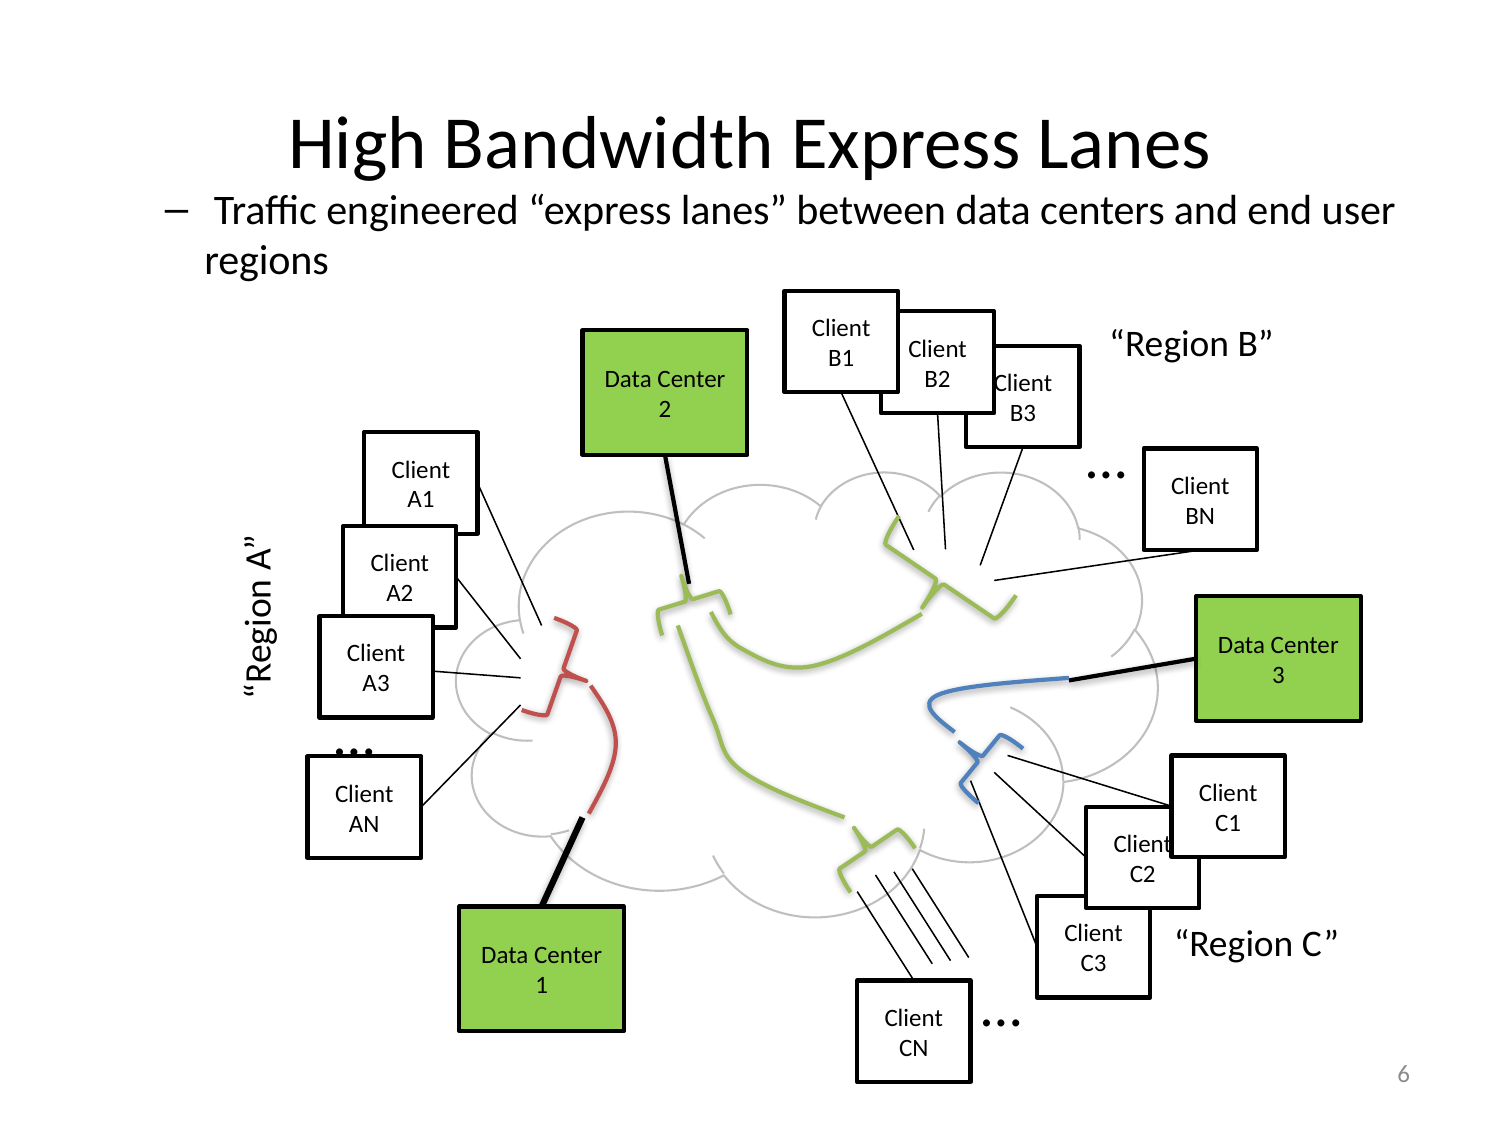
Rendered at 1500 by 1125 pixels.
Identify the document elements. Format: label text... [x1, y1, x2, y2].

slide_number 6 [1074, 1042, 1425, 1103]
list Traffic engineered “express lanes” between data centers and end user regions [86, 174, 1437, 291]
title High Bandwidth Express Lanes [75, 45, 1425, 233]
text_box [225, 290, 1361, 1083]
